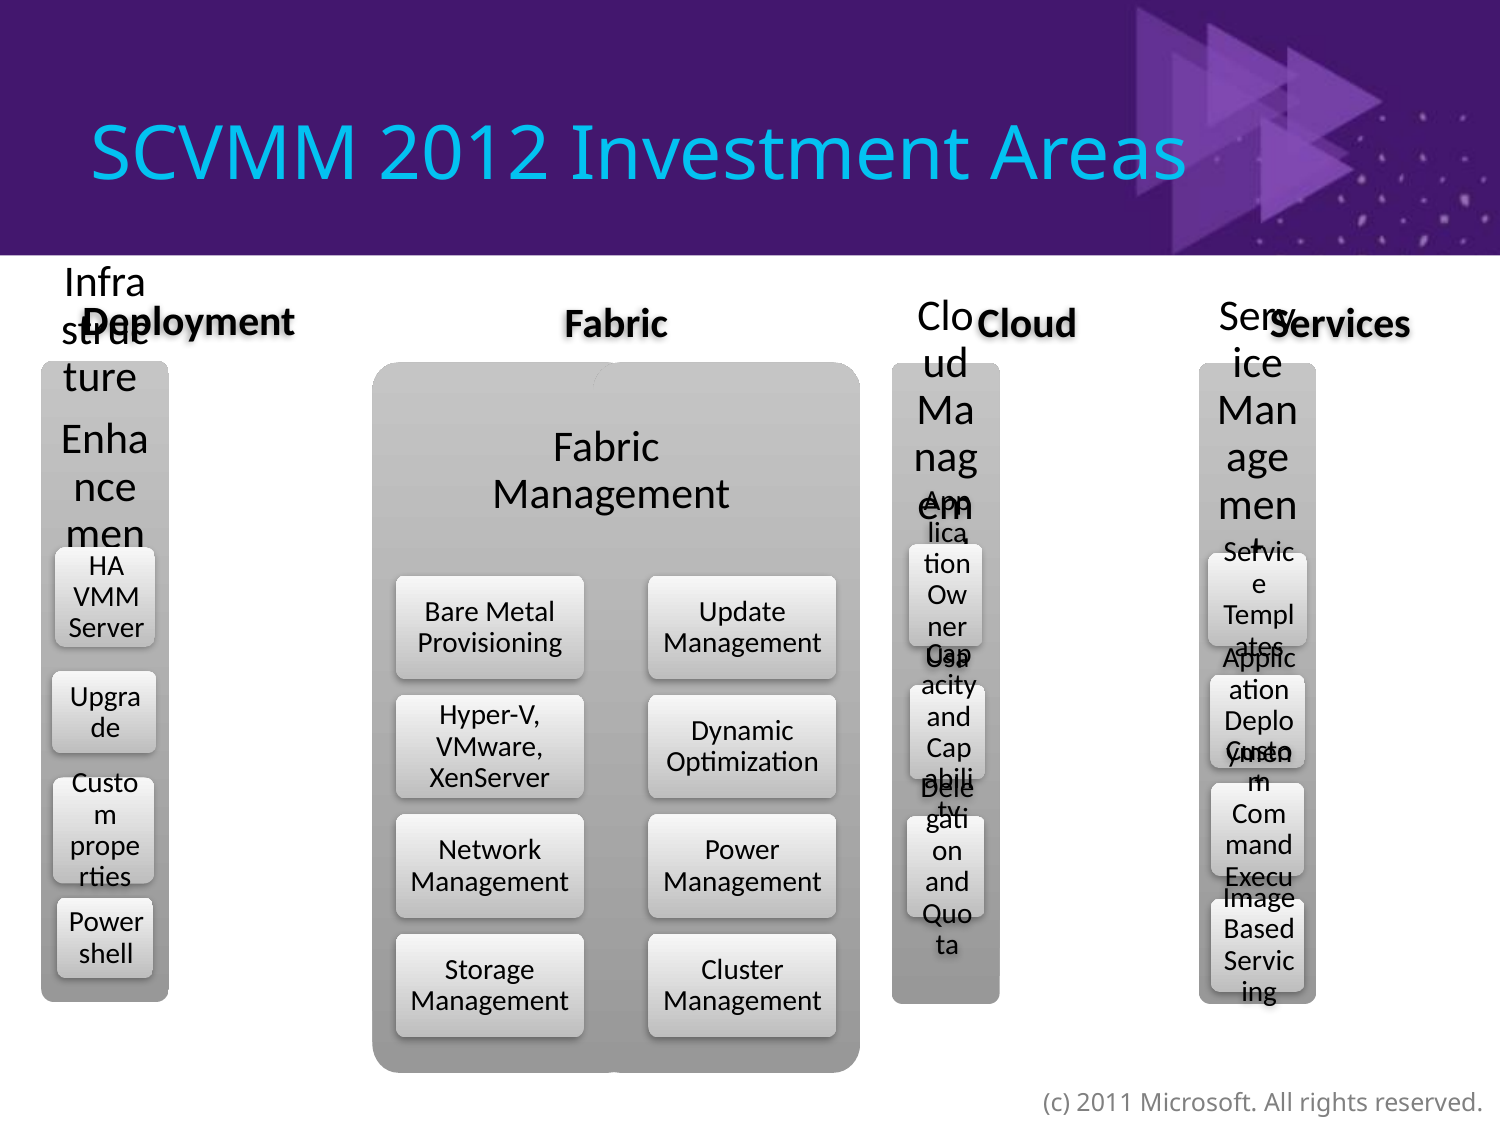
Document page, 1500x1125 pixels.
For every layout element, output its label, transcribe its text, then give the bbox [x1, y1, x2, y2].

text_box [41, 279, 337, 1074]
picture [0, 0, 1500, 255]
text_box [371, 281, 861, 1074]
title SCVMM 2012 Investment Areas [75, 56, 1425, 244]
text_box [891, 281, 1164, 1076]
footer (c) 2011 Microsoft. All rights reserved. [1026, 1071, 1500, 1125]
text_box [1198, 281, 1483, 1076]
